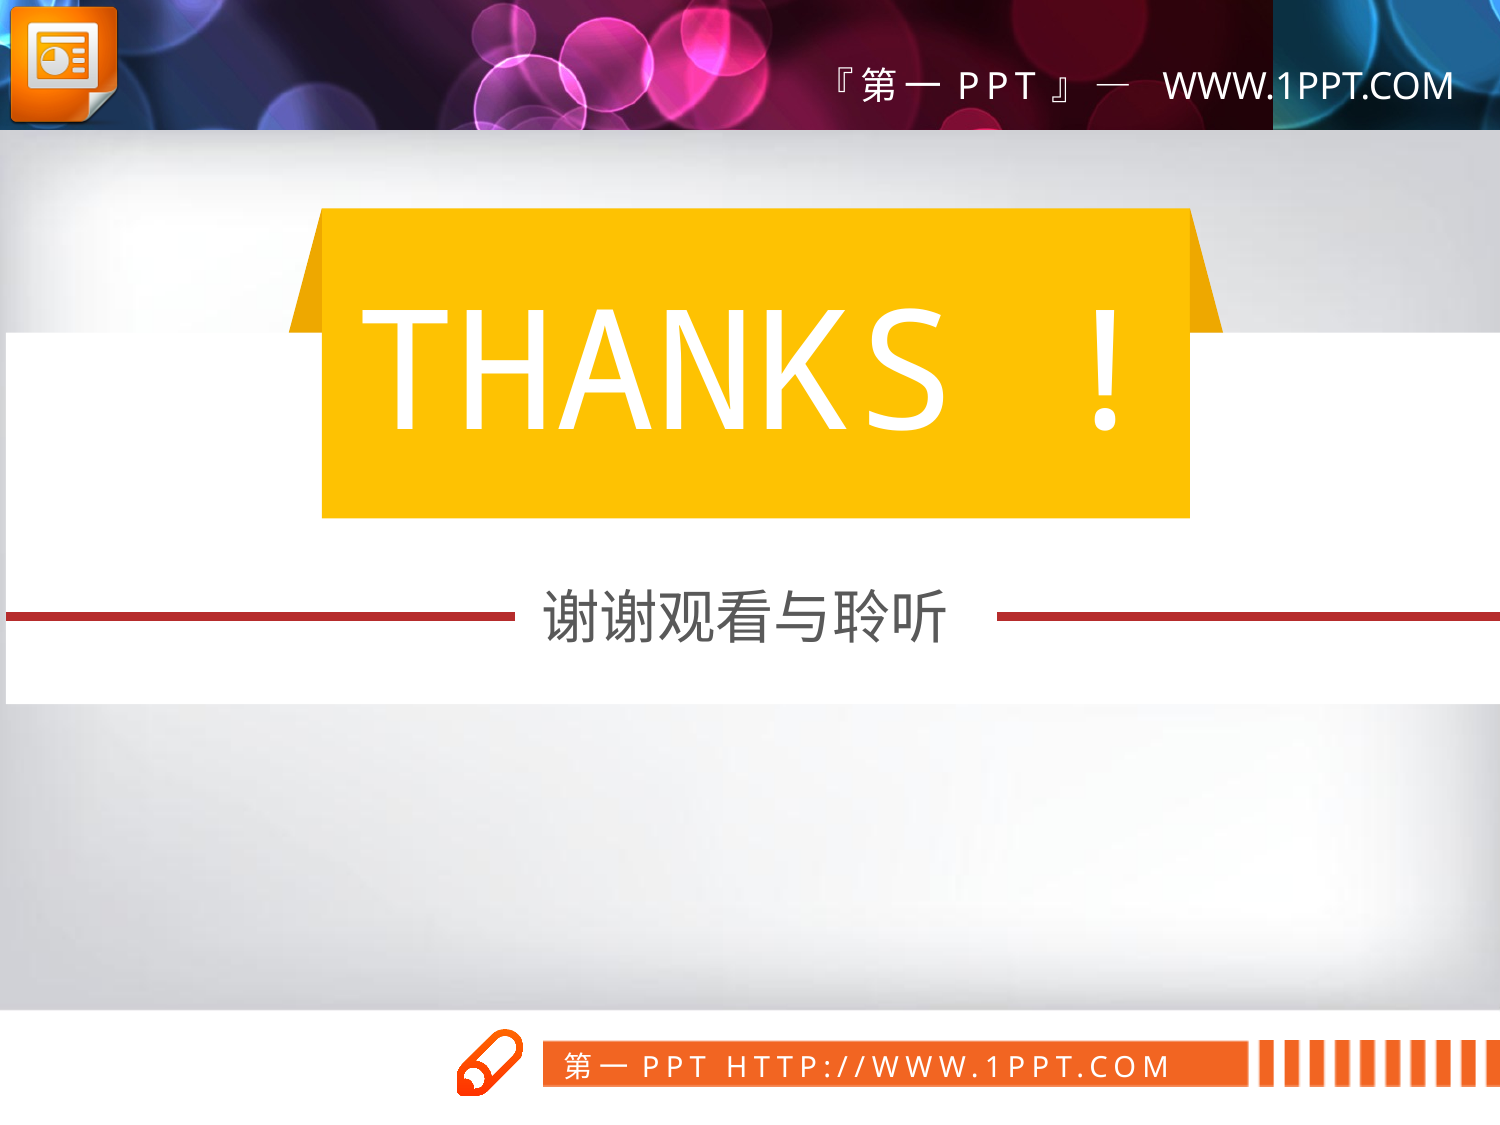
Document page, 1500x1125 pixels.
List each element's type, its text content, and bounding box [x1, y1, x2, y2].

text_box 谢谢观看与聆听 [526, 573, 964, 658]
text_box [4, 331, 1500, 706]
text_box [286, 206, 324, 335]
picture [0, 0, 1500, 1012]
picture [543, 1040, 1500, 1087]
text_box THANKS ! [320, 206, 1192, 520]
text_box [1187, 206, 1226, 335]
